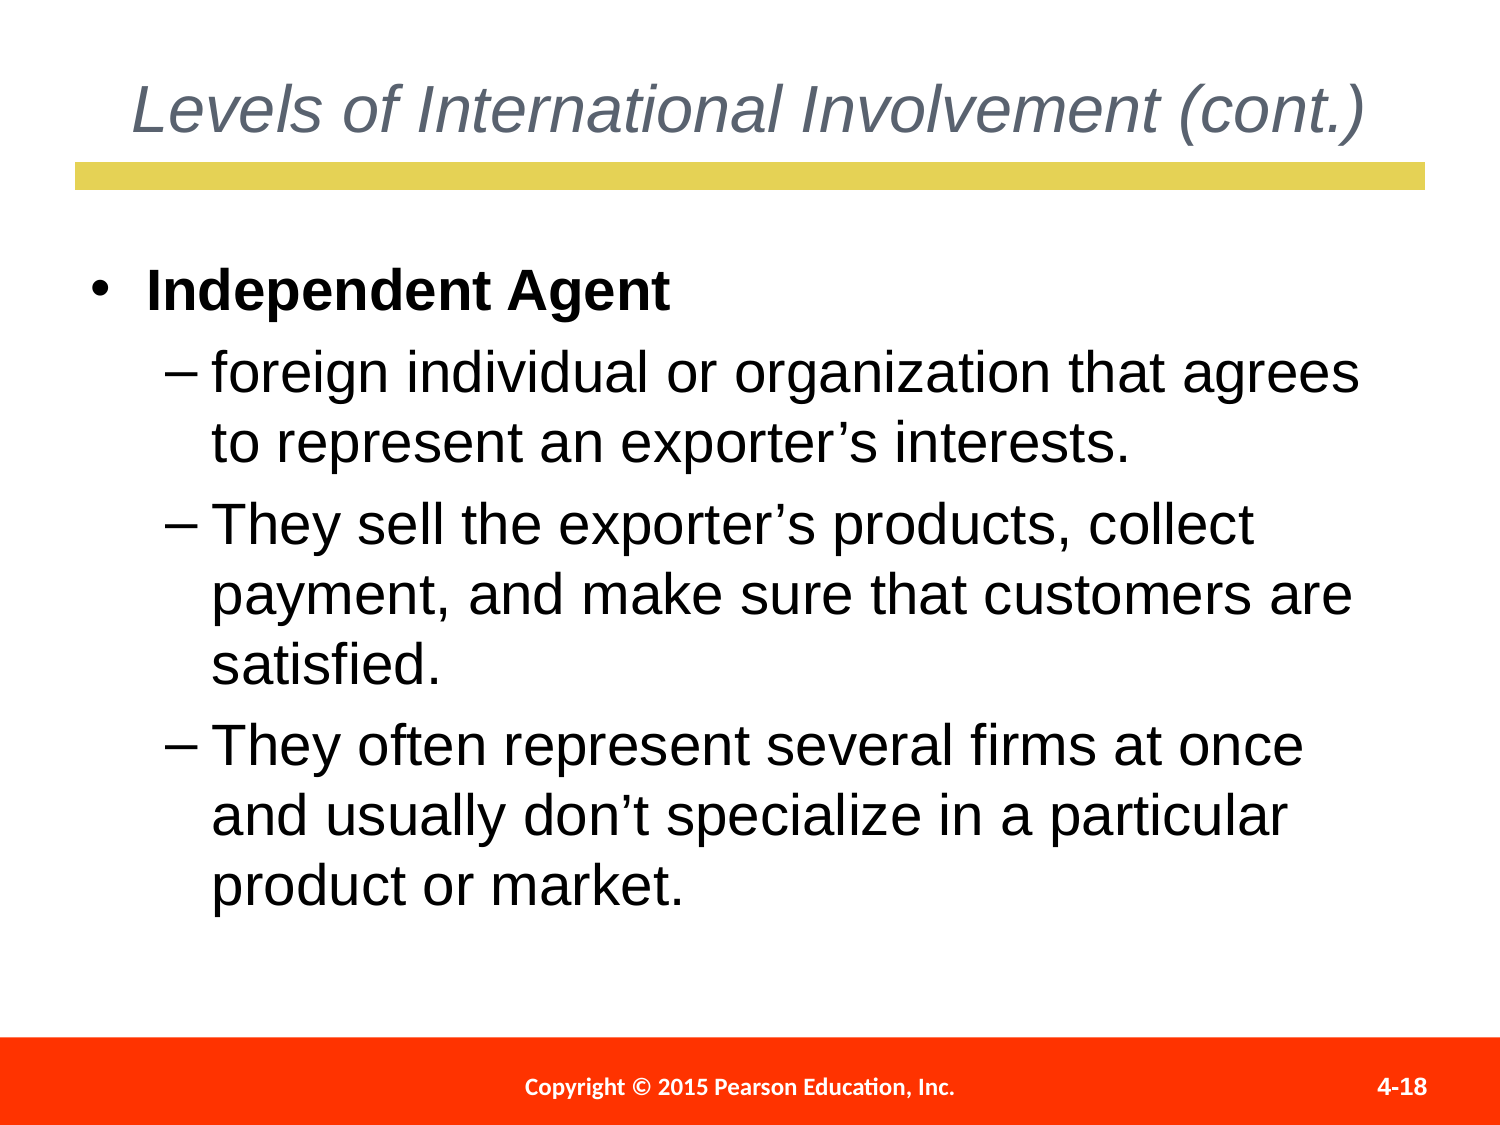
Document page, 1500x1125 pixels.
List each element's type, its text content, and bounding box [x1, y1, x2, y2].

list Independent Agent foreign individual or organization that agrees to represent an exporter’s interests. They sell the exporter’s products, collect payment, and make sure that customers are satisfied. They often represent several firms at once and usually don’t specialize in a particular product or market. [74, 244, 1426, 988]
title Levels of International Involvement (cont.) [74, 12, 1426, 201]
